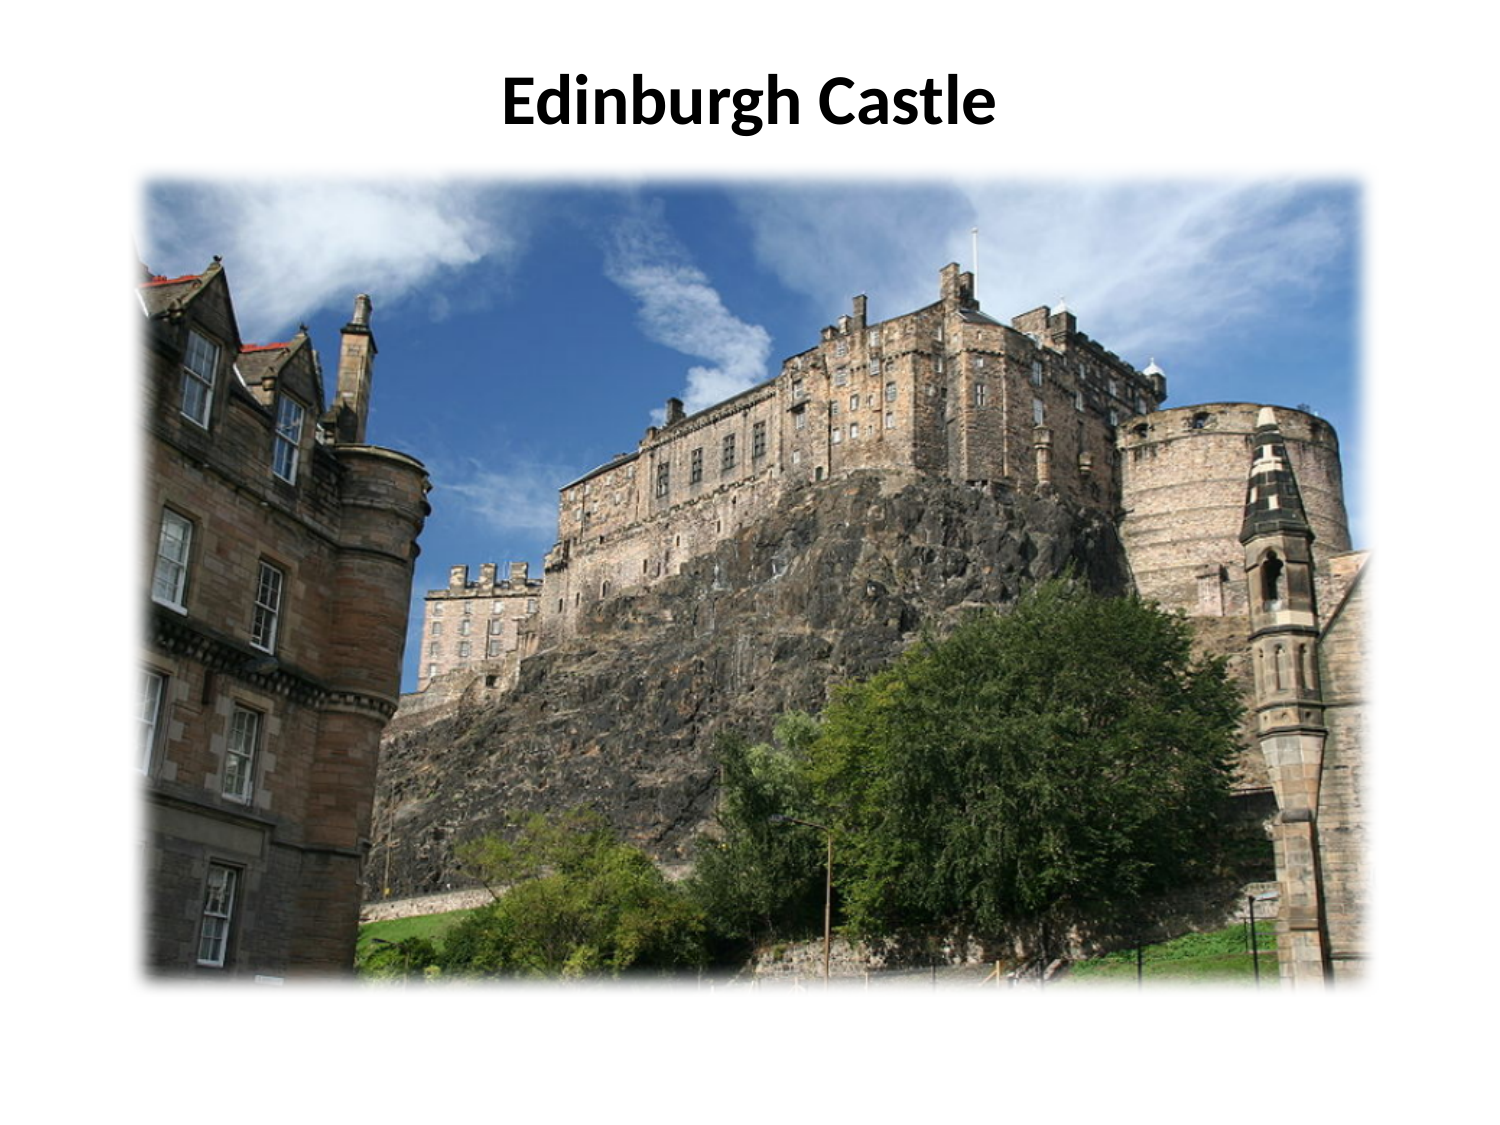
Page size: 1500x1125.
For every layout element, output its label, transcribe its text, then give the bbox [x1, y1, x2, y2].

picture [128, 163, 1380, 997]
title Edinburgh Castle [75, 45, 1425, 233]
